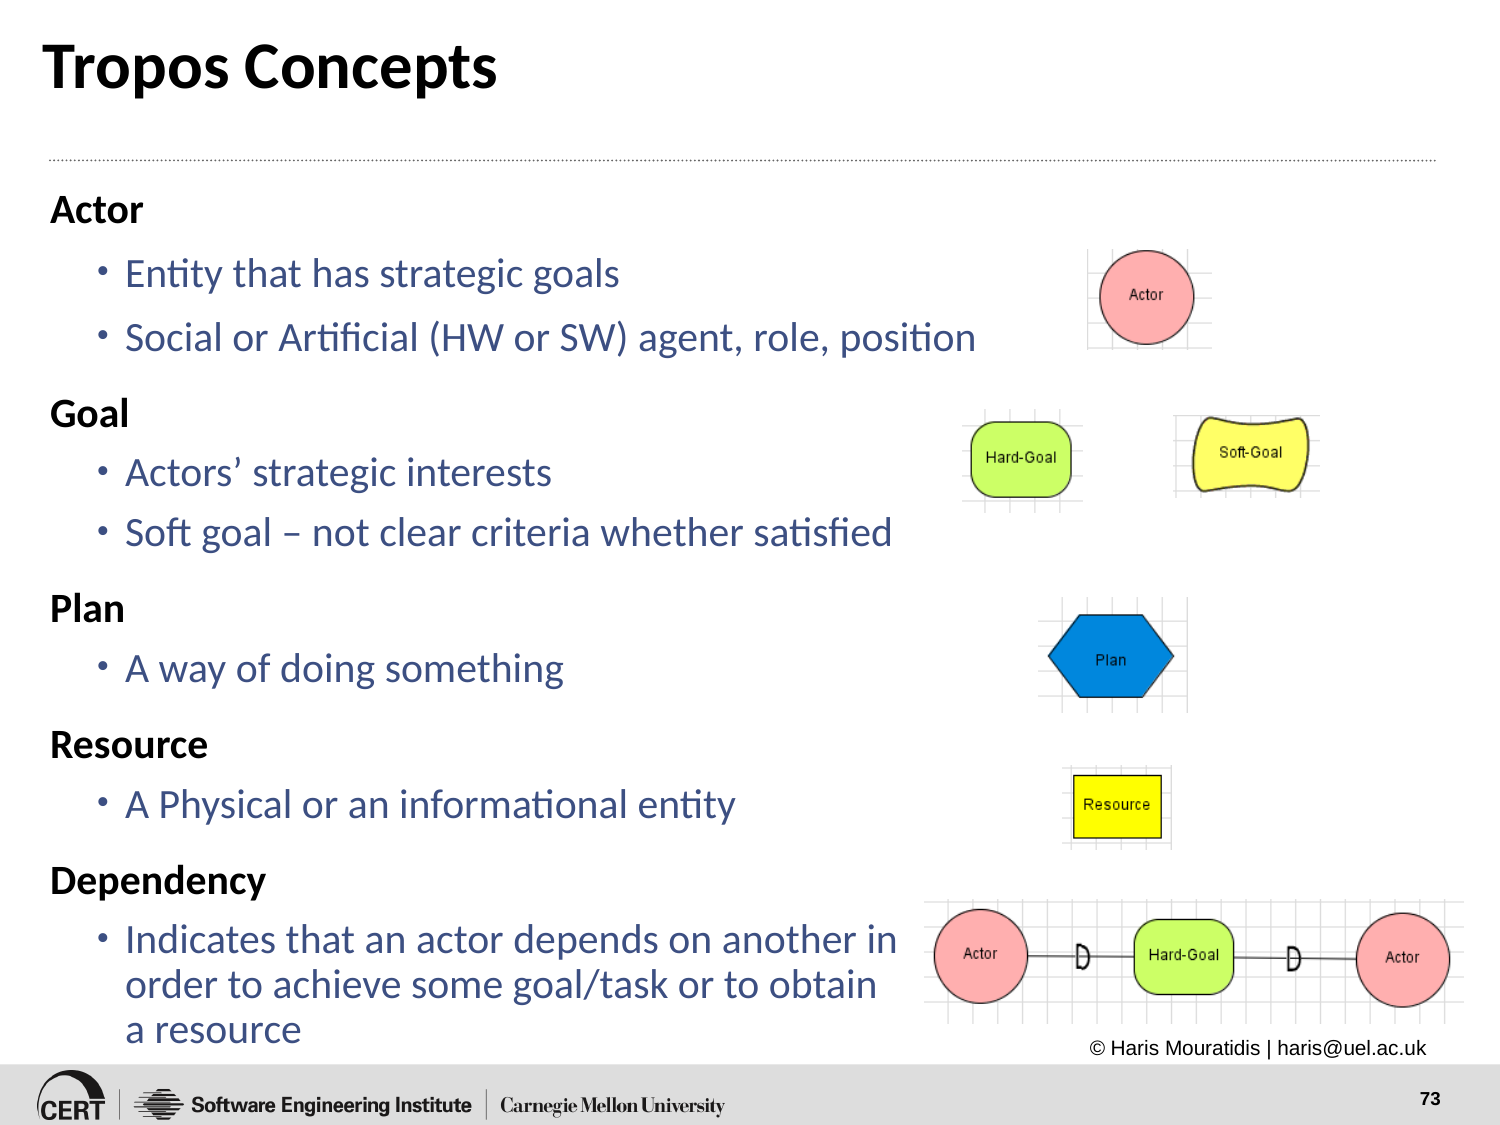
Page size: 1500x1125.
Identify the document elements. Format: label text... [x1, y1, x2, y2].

text_box © Haris Mouratidis | haris@uel.ac.uk [1074, 1027, 1500, 1075]
picture [1173, 415, 1320, 498]
picture [37, 1069, 725, 1122]
title Tropos Concepts [42, 37, 1434, 155]
list Actor Entity that has strategic goals Social or Artificial (HW or SW) agent, role, position Goal Actors’ strategic interests Soft goal – not clear criteria whether satisfied Plan A way of doing something Resource A Physical or an informational entity Dependency Indicates that an actor depends on another in order to achieve some goal/task or to obtain a resource [49, 187, 1438, 1001]
picture [1087, 249, 1212, 351]
picture [1062, 765, 1172, 851]
picture [924, 899, 1465, 1025]
picture [1038, 596, 1188, 713]
picture [962, 409, 1083, 513]
